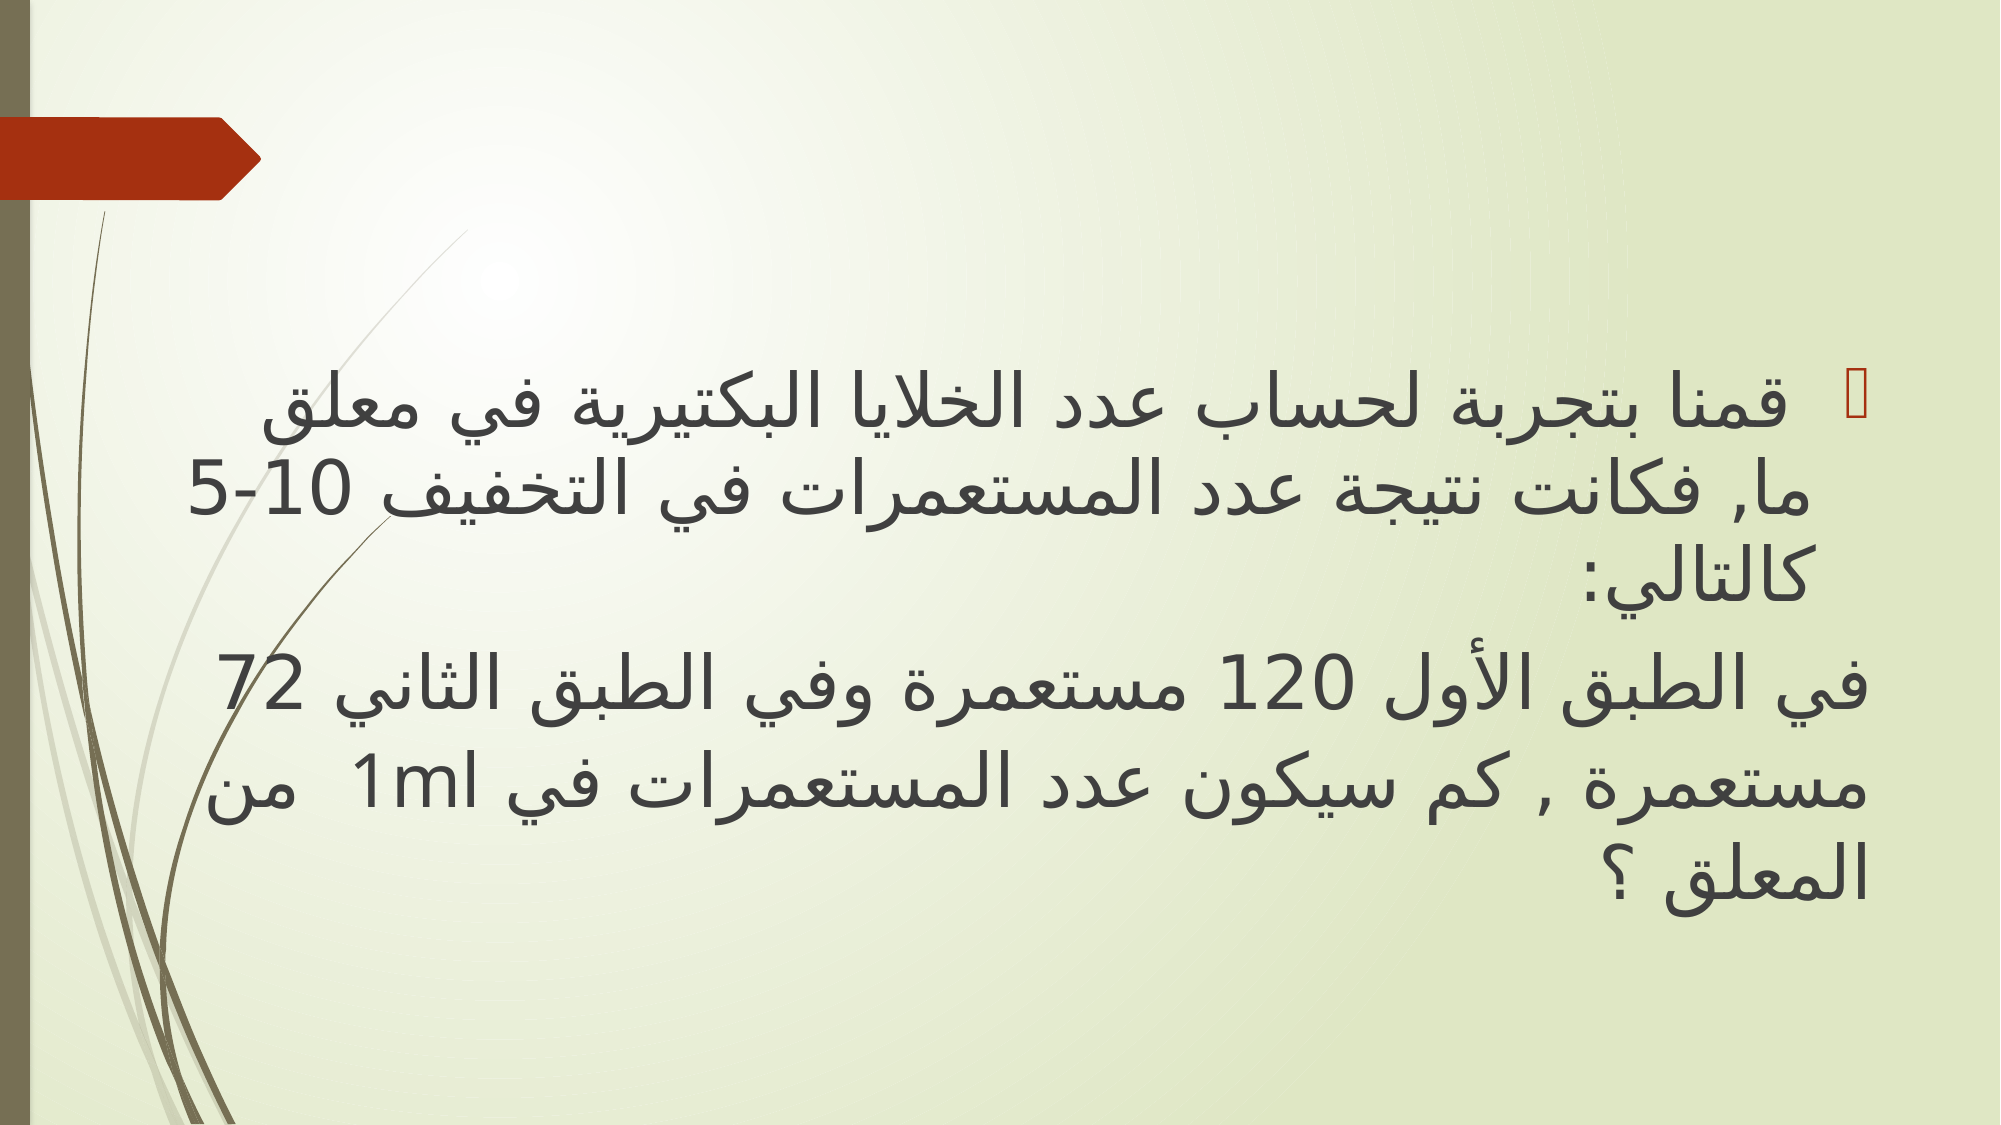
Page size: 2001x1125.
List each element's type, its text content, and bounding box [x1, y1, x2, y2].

list قمنا بتجربة لحساب عدد الخلايا البكتيرية في معلق ما, فكانت نتيجة عدد المستعمرات في التخفيف 10-5 كالتالي: في الطبق الأول 120 مستعمرة وفي الطبق الثاني 72 مستعمرة , كم سيكون عدد المستعمرات في 1ml من المعلق ؟ [148, 350, 1888, 970]
